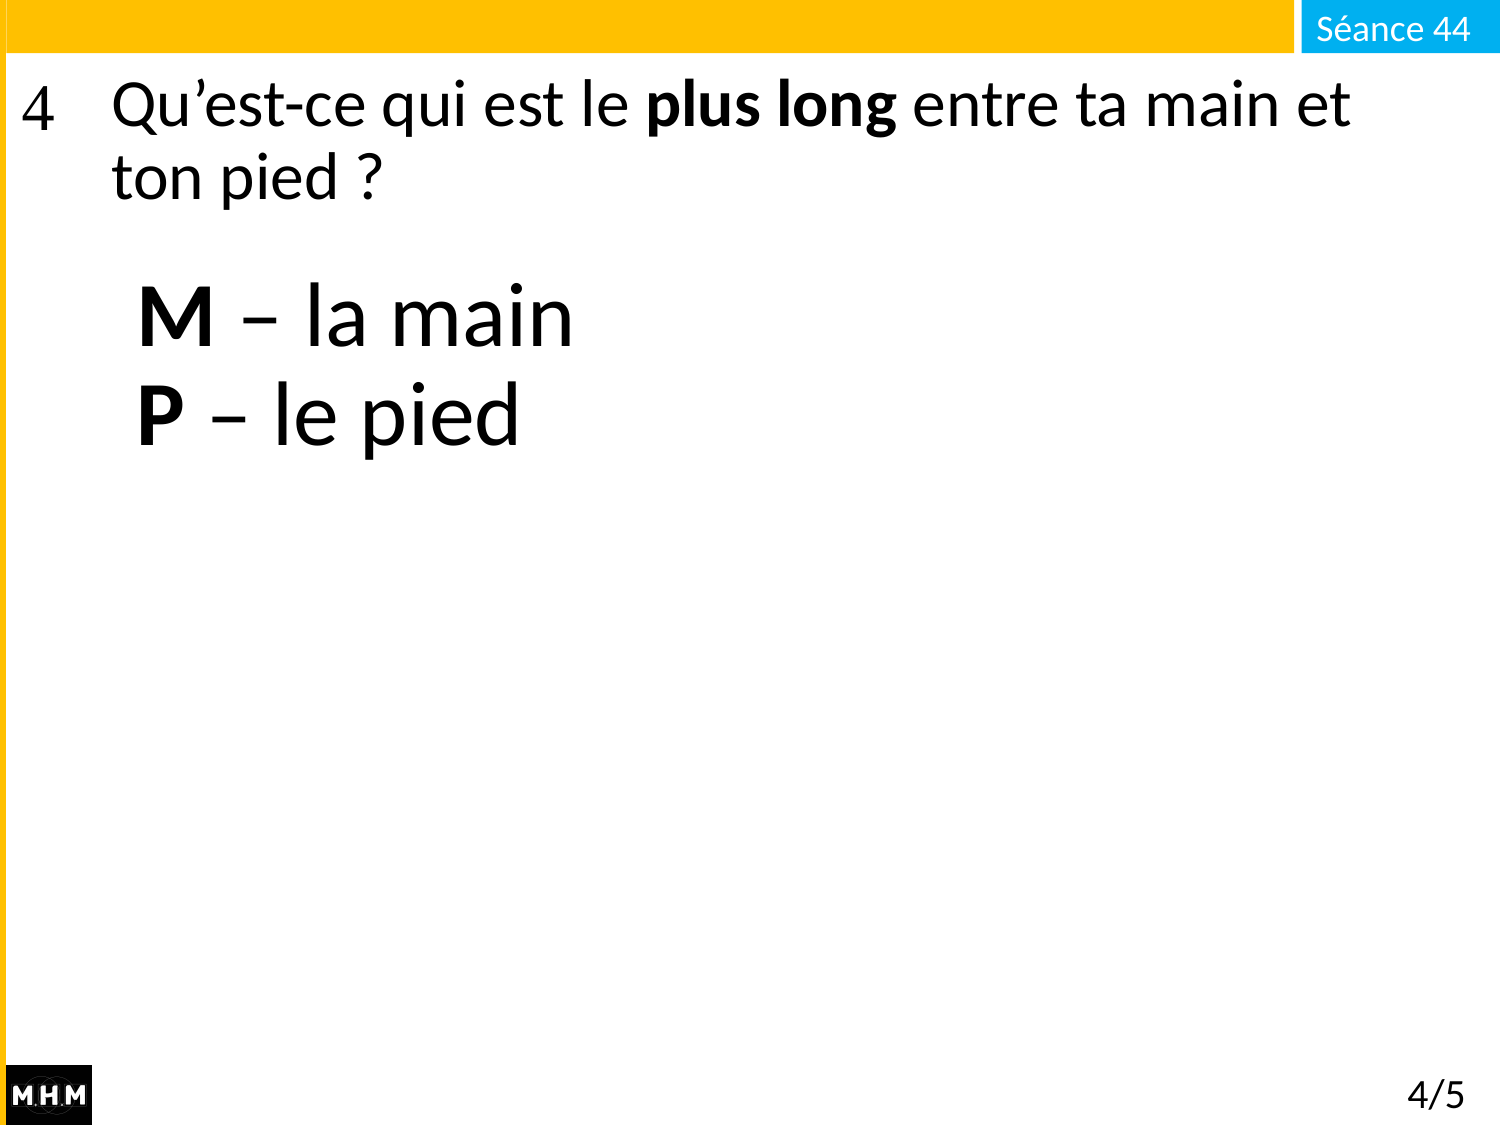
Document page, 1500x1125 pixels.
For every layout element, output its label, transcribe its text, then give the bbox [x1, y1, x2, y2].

text_box M – la main P – le pied [121, 259, 1448, 474]
picture [6, 1065, 92, 1125]
title Qu’est-ce qui est le plus long entre ta main et ton pied ? [96, 60, 1391, 223]
list 4/5 [1373, 1064, 1500, 1125]
